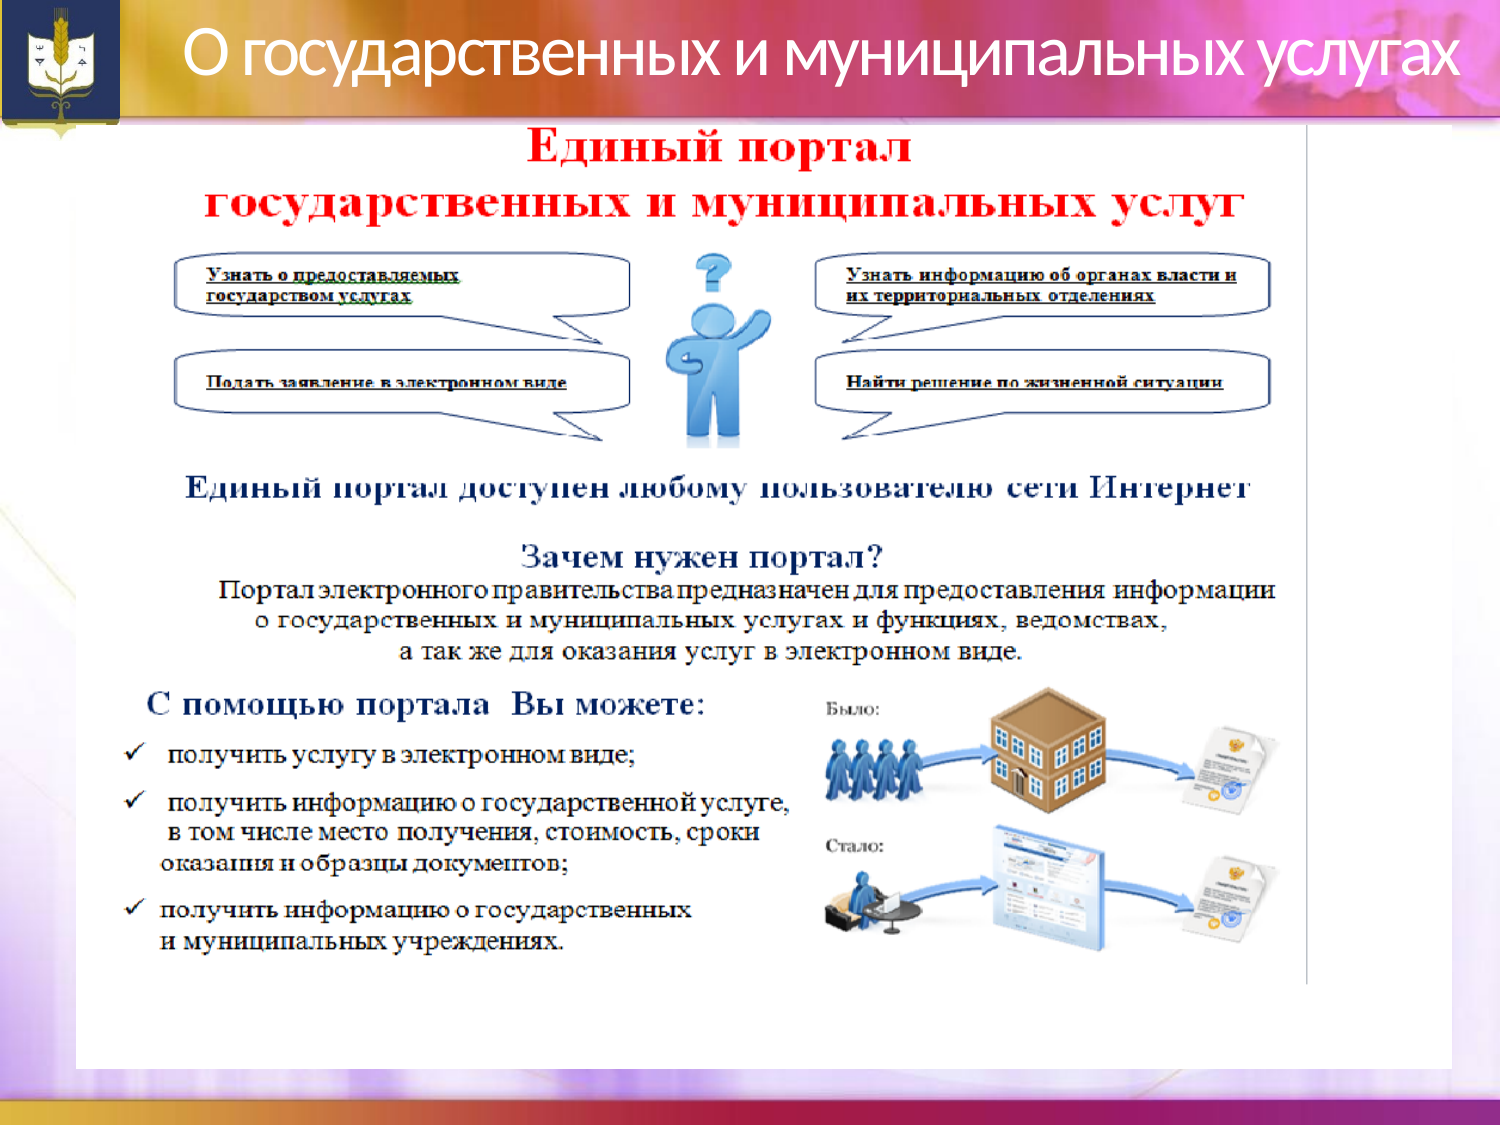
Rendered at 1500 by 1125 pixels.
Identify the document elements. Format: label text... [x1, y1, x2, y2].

text_box О государственных и муниципальных услугах [183, 12, 1476, 96]
picture [0, 0, 1500, 1125]
